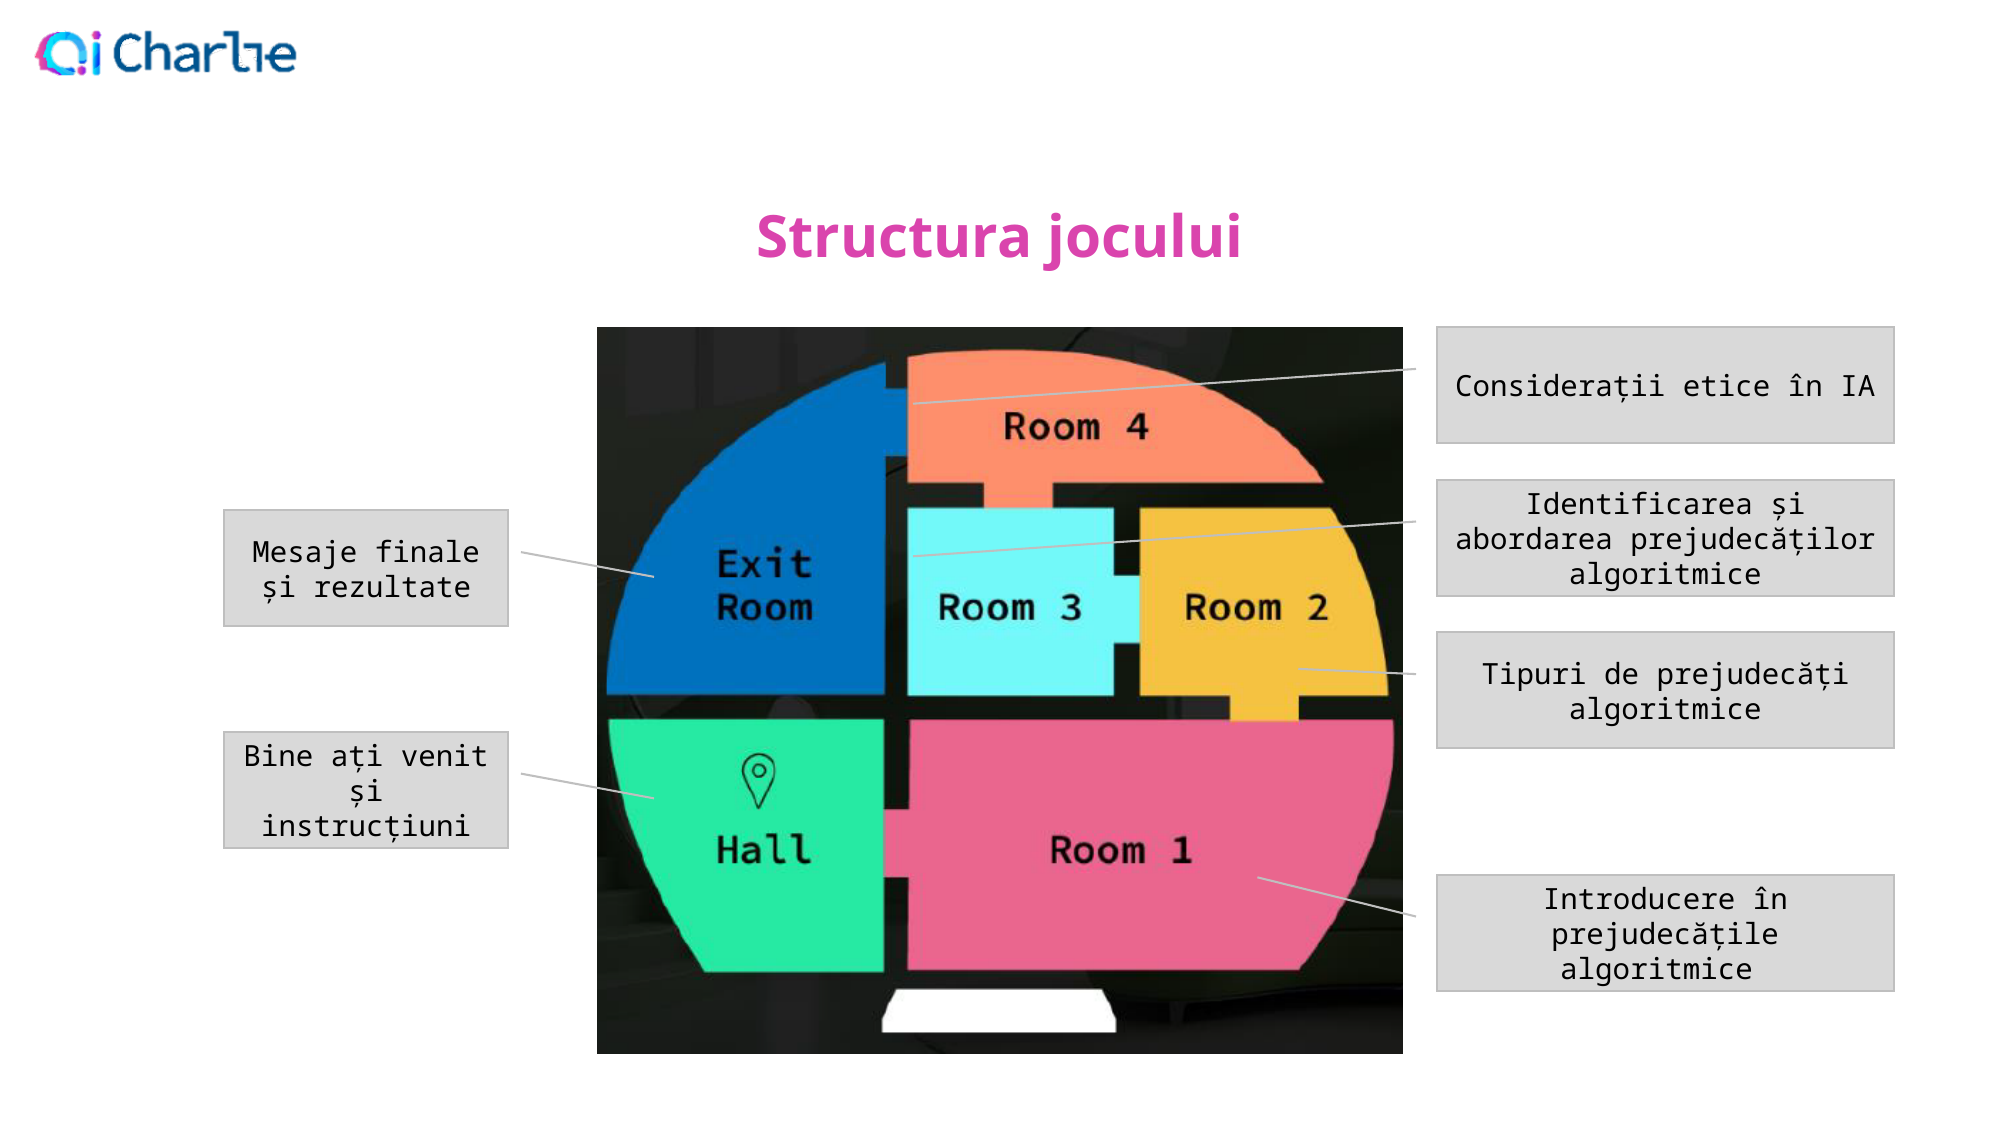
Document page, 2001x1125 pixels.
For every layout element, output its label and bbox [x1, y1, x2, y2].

picture [33, 28, 104, 76]
text_box [0, 192, 2000, 1054]
picture [107, 27, 303, 79]
